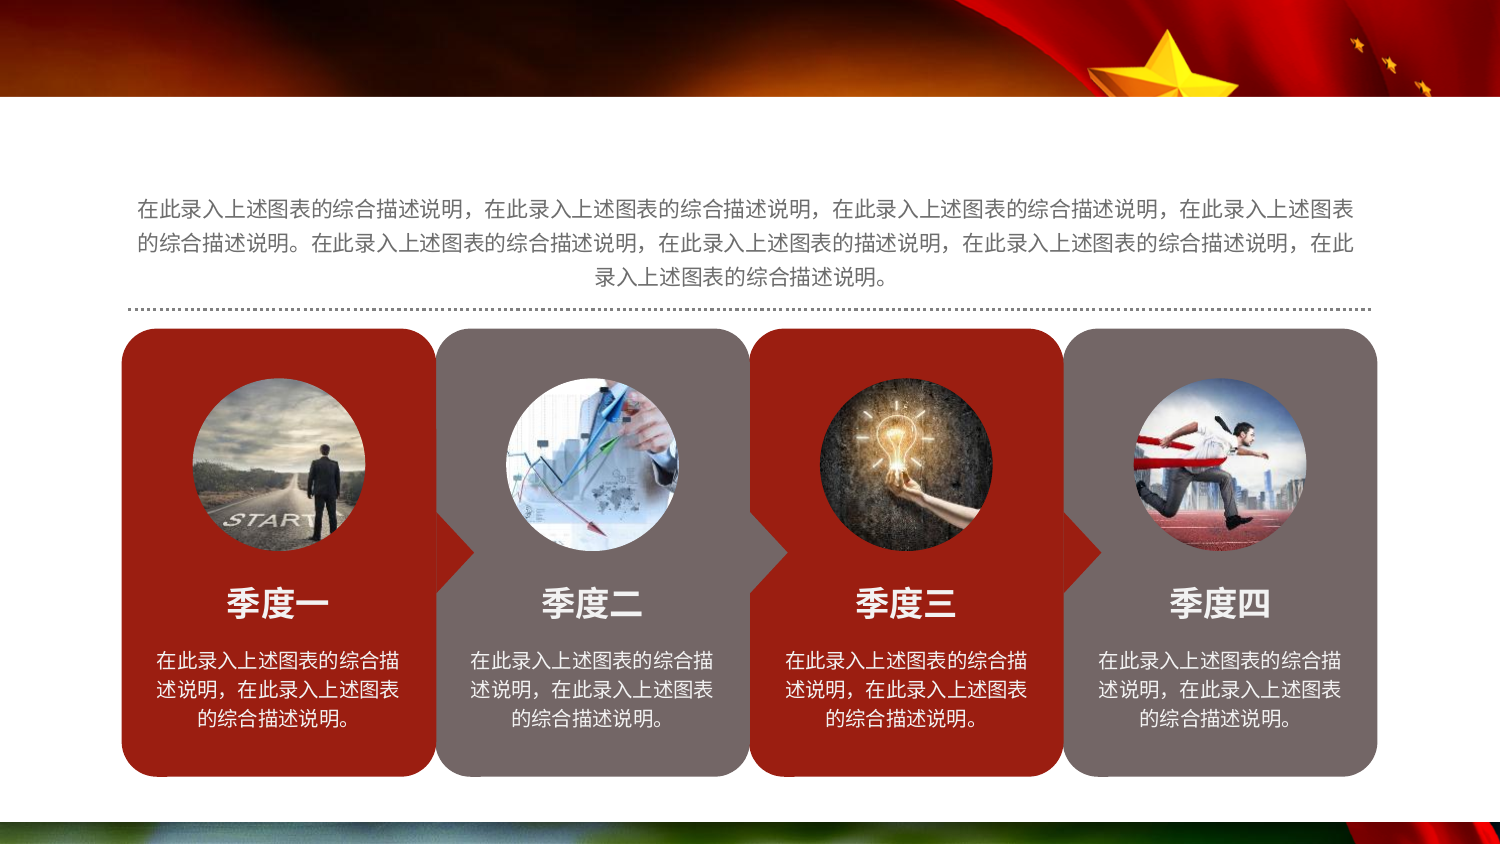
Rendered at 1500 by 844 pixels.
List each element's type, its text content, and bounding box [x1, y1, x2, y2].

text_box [1102, 328, 1378, 777]
text_box 在此录入上述图表的综合描述说明，在此录入上述图表的综合描述说明，在此录入上述图表的综合描述说明，在此录入上述图表的综合描述说明。在此录入上述图表的综合描述说明，在此录入上述图表的描述说明，在此录入上述图表的综合描述说明，在此录入上述图表的综合描述说明。 [121, 181, 1372, 296]
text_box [475, 328, 788, 777]
picture [0, 822, 1500, 844]
picture [0, 0, 1500, 96]
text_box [788, 328, 1102, 777]
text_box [121, 328, 475, 777]
